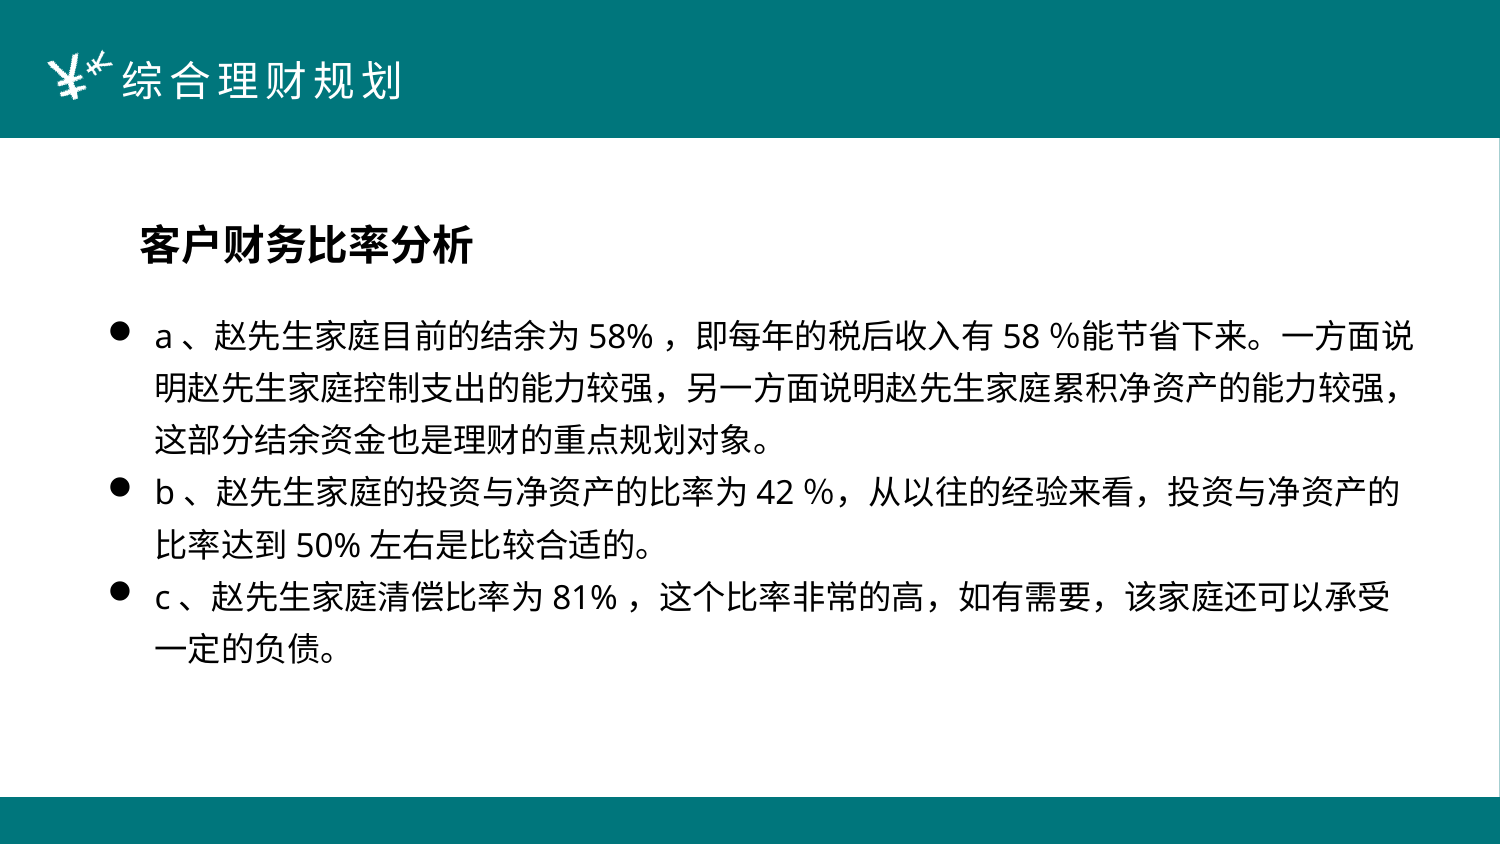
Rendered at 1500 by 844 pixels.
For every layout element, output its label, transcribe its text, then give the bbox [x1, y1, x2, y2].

text_box 客户财务比率分析 [125, 209, 525, 277]
text_box a、赵先生家庭目前的结余为58%，即每年的税后收入有58％能节省下来。一方面说明赵先生家庭控制支出的能力较强，另一方面说明赵先生家庭累积净资产的能力较强，这部分结余资金也是理财的重点规划对象。 b、赵先生家庭的投资与净资产的比率为42％，从以往的经验来看，投资与净资产的比率达到50%左右是比较合适的。 c、赵先生家庭清偿比率为81%，这个比率非常的高，如有需要，该家庭还可以承受一定的负债。 [93, 295, 1436, 676]
